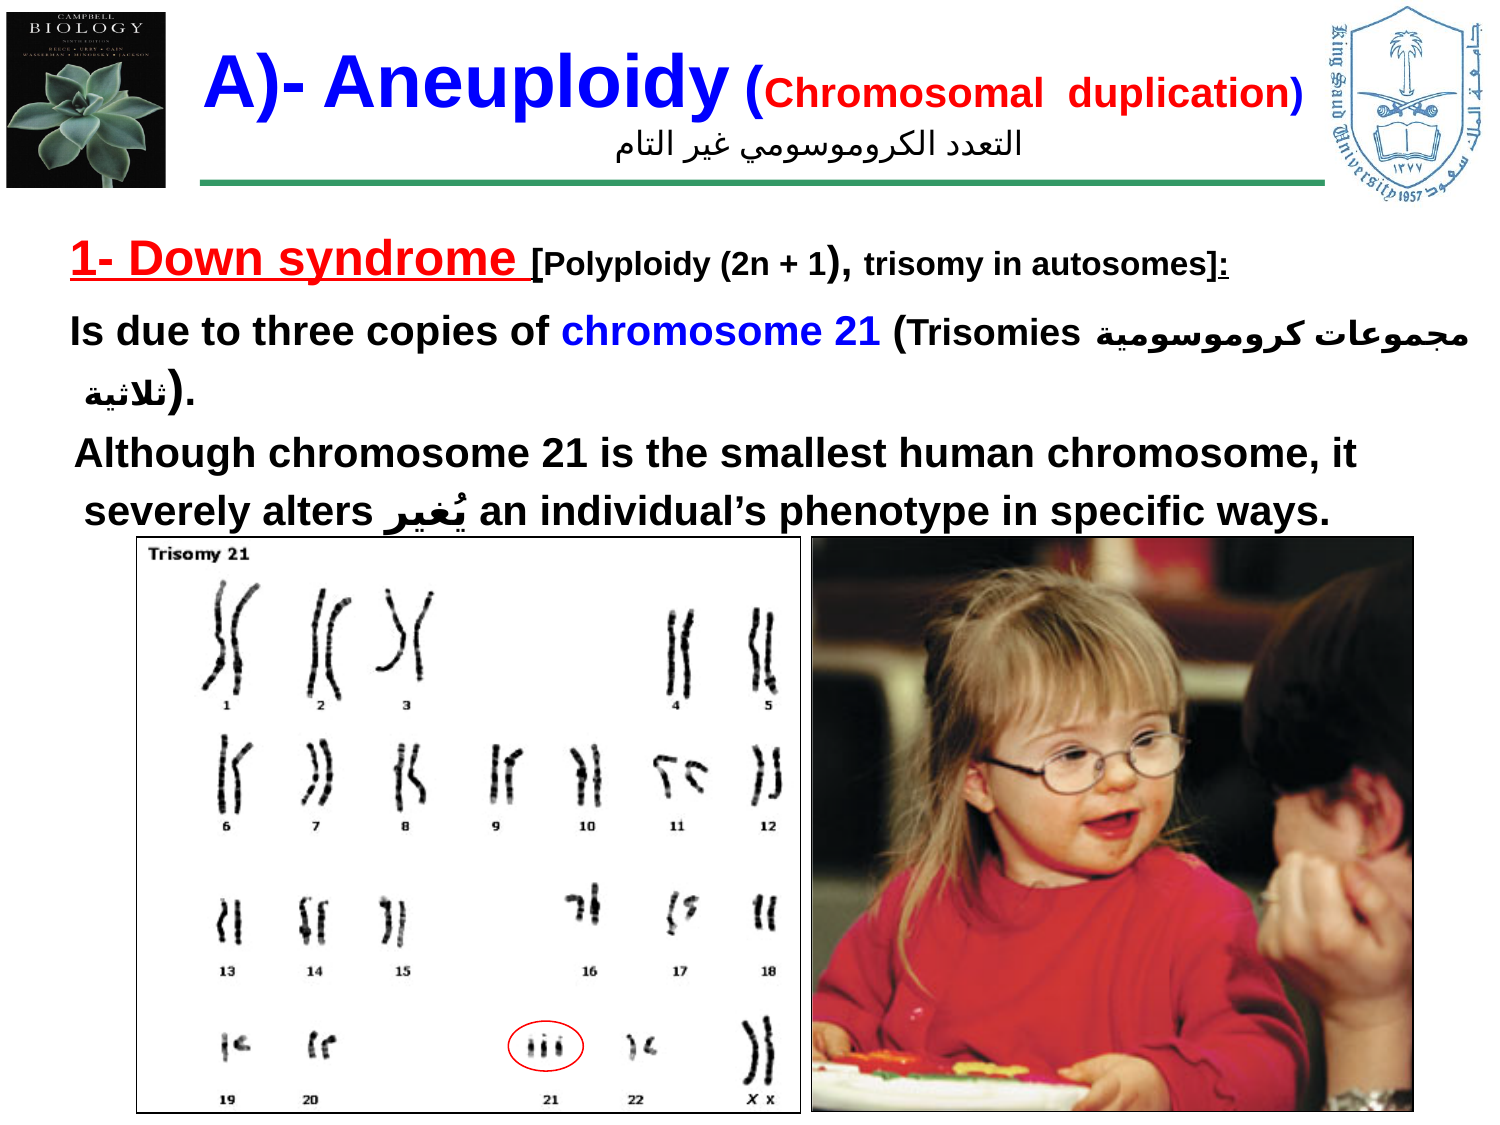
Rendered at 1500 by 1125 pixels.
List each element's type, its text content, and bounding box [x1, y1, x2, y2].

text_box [5, 0, 1488, 209]
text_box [137, 537, 1413, 1113]
list 1- Down syndrome [Polyploidy (2n + 1), trisomy in autosomes]: Is due to three copies of chromosome 21 (Trisomies مجموعات كروموسومية ثلاثية). Although chromosome 21 is the smallest human chromosome, it severely alters يُغير an individual’s phenotype in specific ways. [12, 217, 1488, 871]
